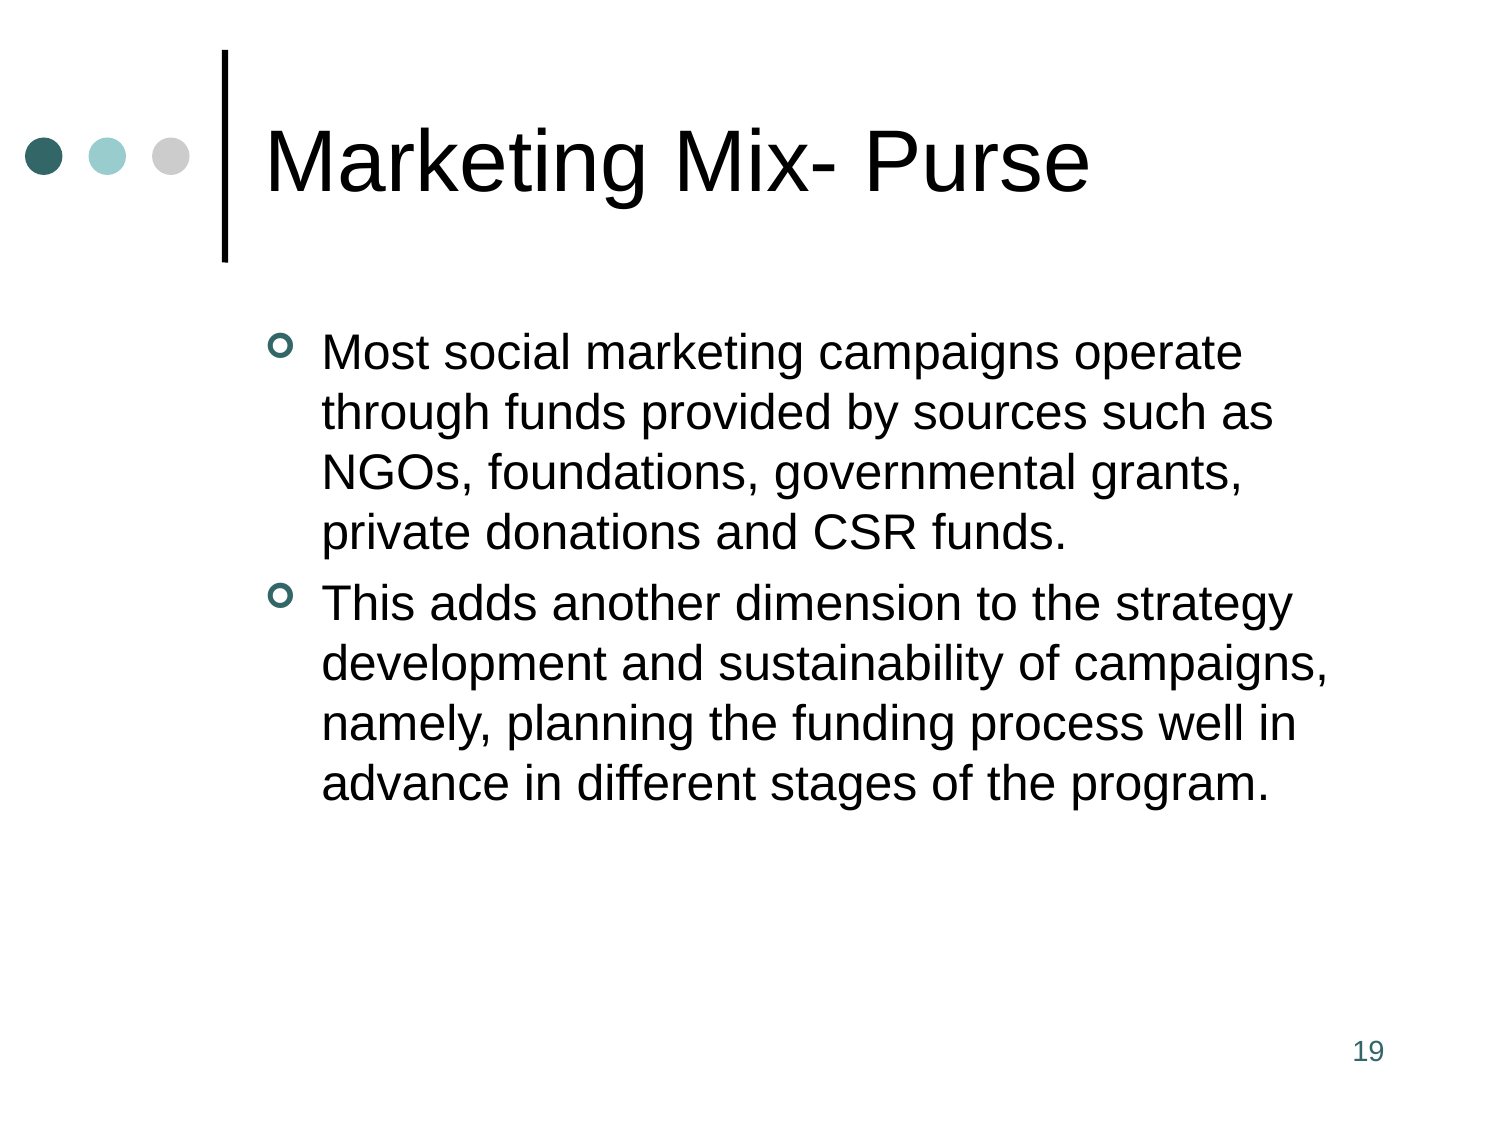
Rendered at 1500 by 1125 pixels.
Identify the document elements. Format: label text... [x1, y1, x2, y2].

list Most social marketing campaigns operate through funds provided by sources such as NGOs, foundations, governmental grants, private donations and CSR funds. This adds another dimension to the strategy development and sustainability of campaigns, namely, planning the funding process well in advance in different stages of the program. [249, 312, 1400, 988]
slide_number 19 [1187, 1025, 1400, 1100]
title Marketing Mix- Purse [249, 31, 1400, 282]
